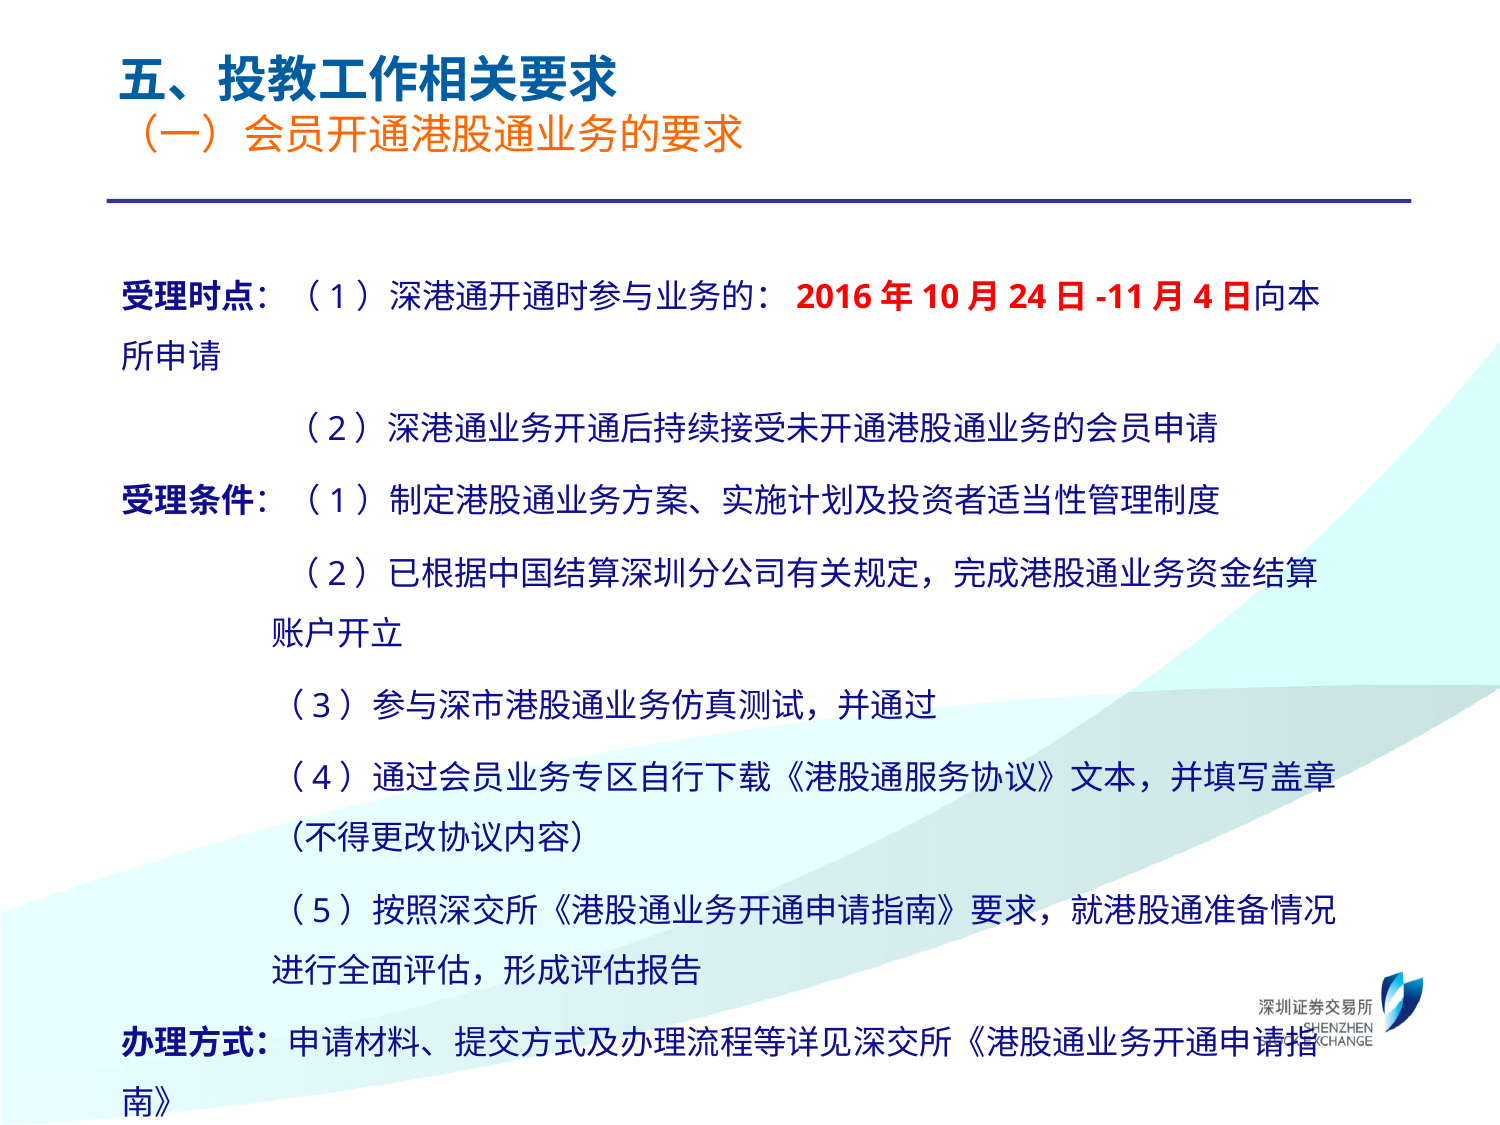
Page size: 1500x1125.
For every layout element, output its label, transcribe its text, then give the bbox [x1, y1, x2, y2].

picture [0, 0, 1500, 1125]
text_box 五、投教工作相关要求 （一）会员开通港股通业务的要求 [106, 42, 1182, 164]
text_box 受理时点：（1）深港通开通时参与业务的：2016年10月24日-11月4日向本所申请 （2）深港通业务开通后持续接受未开通港股通业务的会员申请 受理条件：（1）制定港股通业务方案、实施计划及投资者适当性管理制度 （2）已根据中国结算深圳分公司有关规定，完成港股通业务资金结算账户开立 （3）参与深市港股通业务仿真测试，并通过 （4）通过会员业务专区自行下载《港股通服务协议》文本，并填写盖章（不得更改协议内容） （5）按照深交所《港股通业务开通申请指南》要求，就港股通准备情况进行全面评估，形成评估报告 办理方式：申请材料、提交方式及办理流程等详见深交所《港股通业务开通申请指南》 [106, 247, 1365, 1125]
